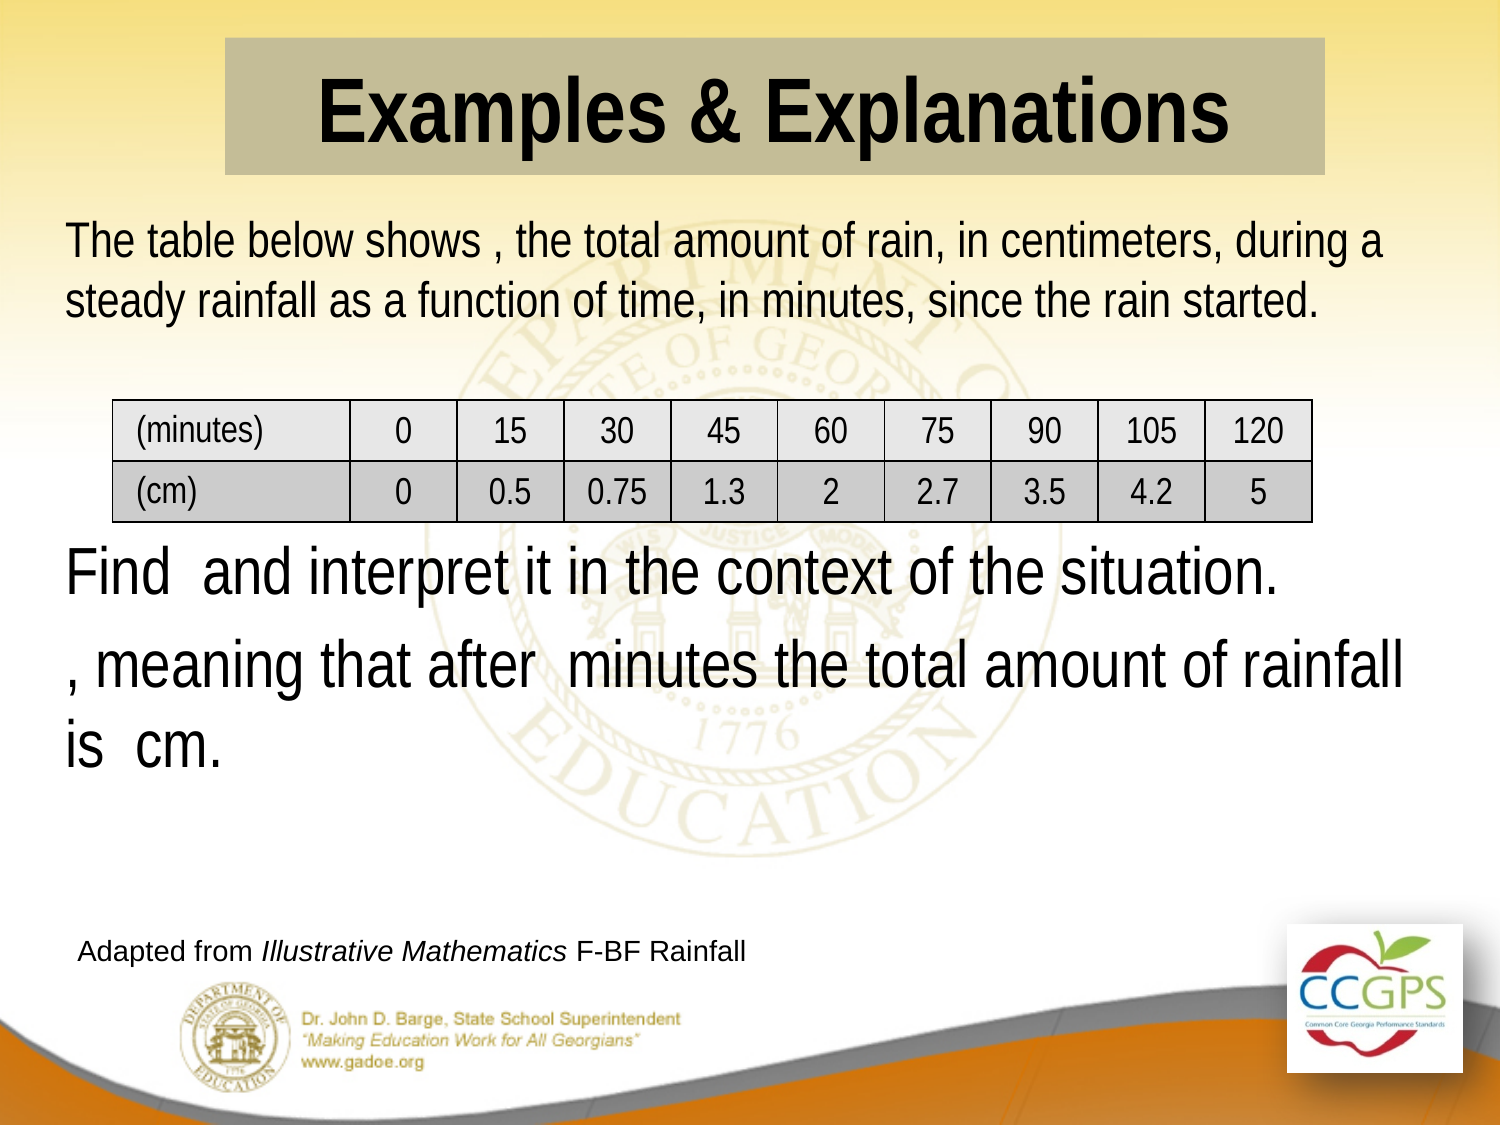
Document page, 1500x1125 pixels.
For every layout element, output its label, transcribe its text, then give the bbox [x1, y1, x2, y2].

title Examples & Explanations [224, 37, 1326, 176]
text_box Adapted from Illustrative Mathematics F-BF Rainfall [62, 924, 762, 975]
picture [0, 0, 1500, 1125]
